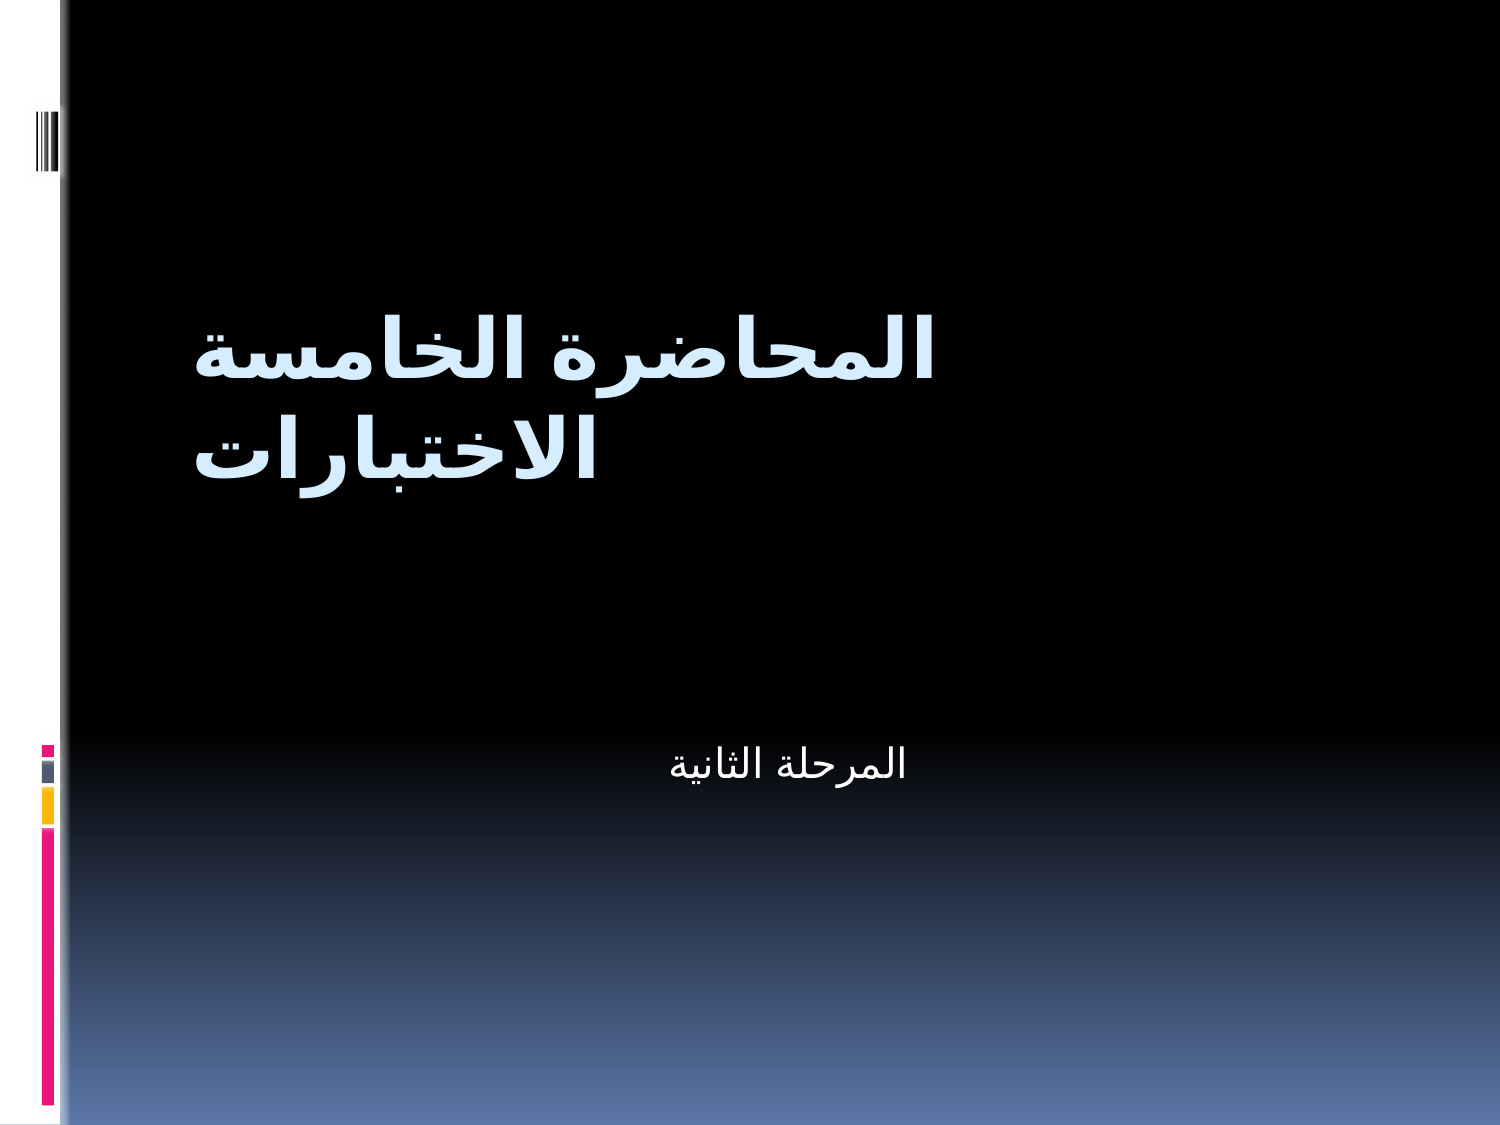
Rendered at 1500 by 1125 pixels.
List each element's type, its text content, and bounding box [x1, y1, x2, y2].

subtitle المرحلة الثانية [324, 650, 1250, 795]
title المحاضرة الخامسة الاختبارات [174, 287, 1353, 582]
